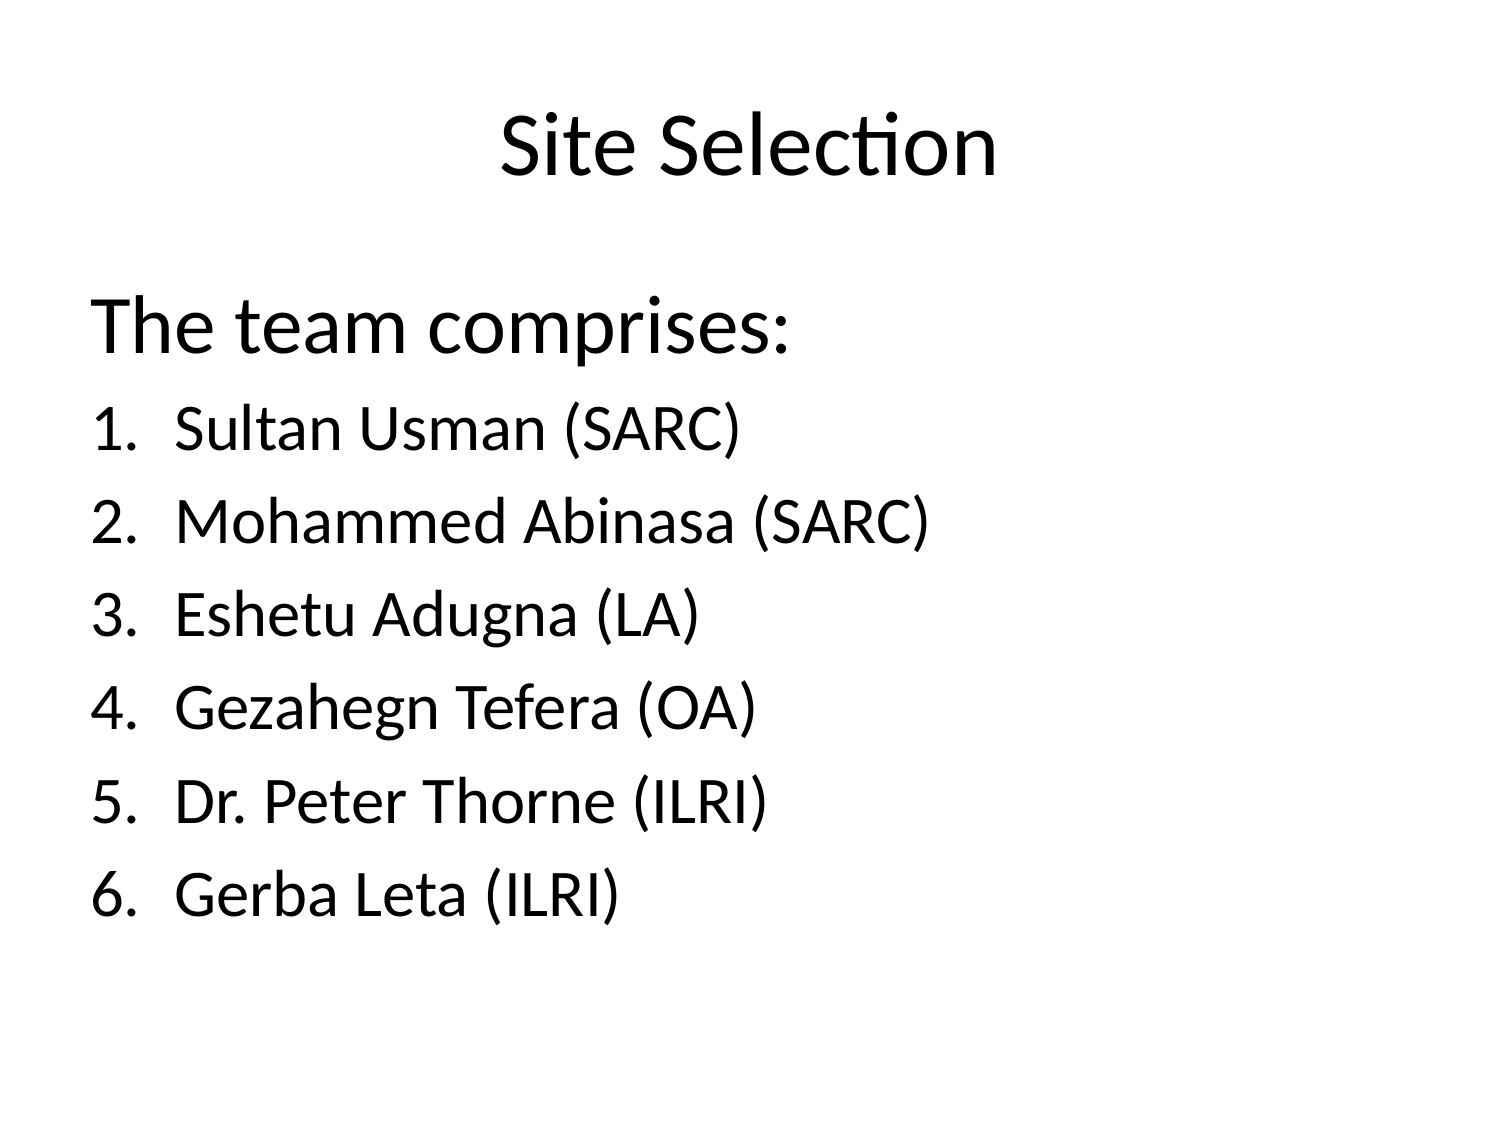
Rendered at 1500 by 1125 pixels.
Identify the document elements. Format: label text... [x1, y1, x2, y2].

title Site Selection [75, 45, 1425, 233]
list The team comprises: Sultan Usman (SARC) Mohammed Abinasa (SARC) Eshetu Adugna (LA) Gezahegn Tefera (OA) Dr. Peter Thorne (ILRI) Gerba Leta (ILRI) [75, 262, 1425, 1005]
